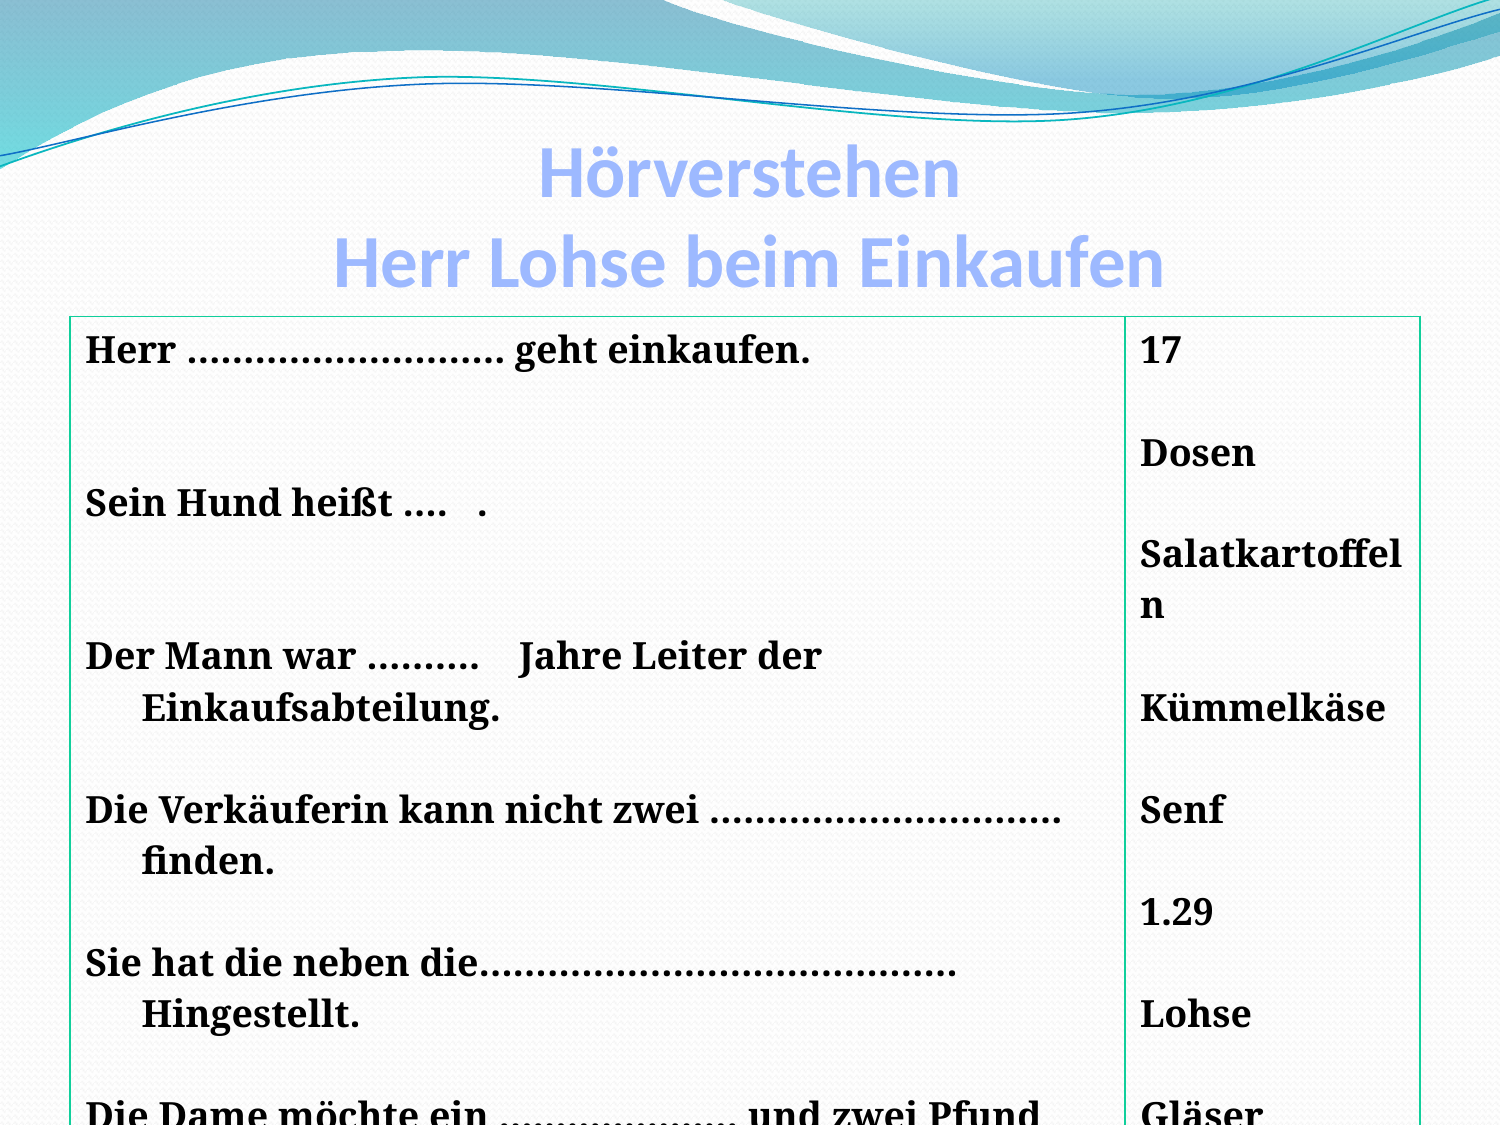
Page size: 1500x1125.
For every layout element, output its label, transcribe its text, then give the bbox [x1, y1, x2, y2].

table_header Herr ………………………. geht einkaufen. Sein Hund heißt …. . Der Mann war ………. Jahre Leiter der Einkaufsabteilung. Die Verkäuferin kann nicht zwei …………………………. finden. Sie hat die neben die…………………………………… Hingestellt. Die Dame möchte ein ………………… und zwei Pfund Tomaten kaufen. Herr Lohse fragt nach einem Glas …. Das kostet …. Bei 10 …………………………..spart er 60 Pfennig. [71, 317, 1124, 1125]
table_header 17 Dosen Salatkartoffeln Kümmelkäse Senf 1.29 Lohse Gläser Wutz [1126, 317, 1419, 1125]
title Hörverstehen Herr Lohse beim Einkaufen [75, 115, 1425, 303]
